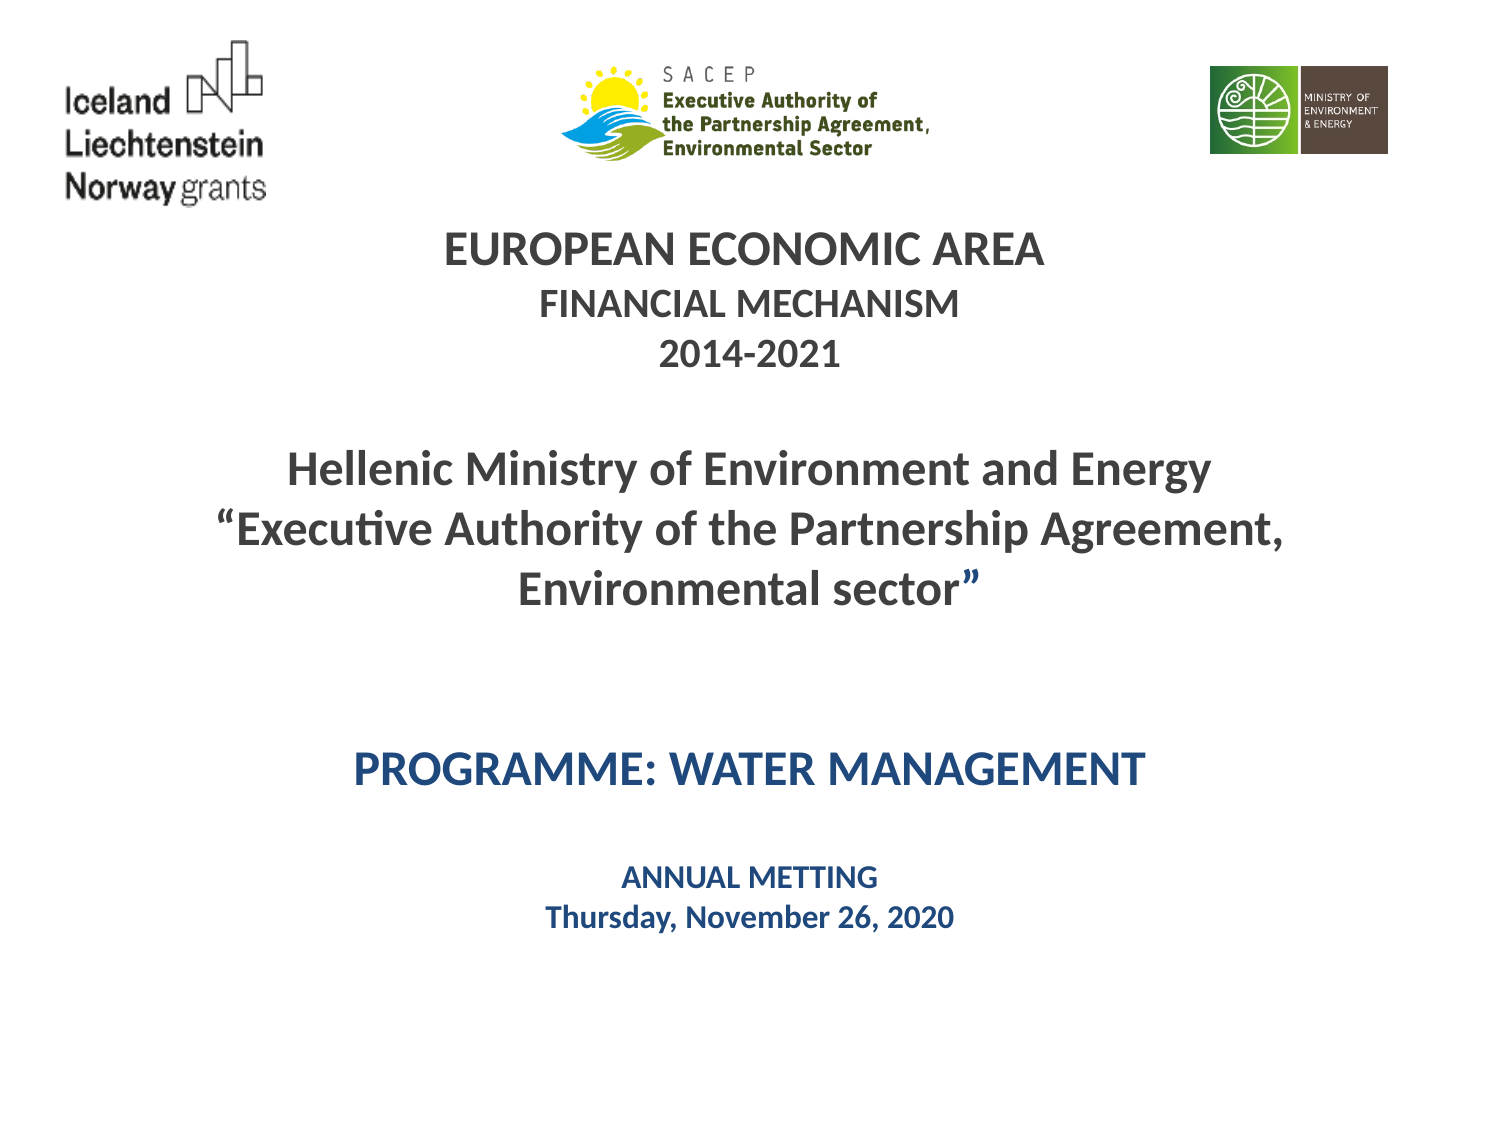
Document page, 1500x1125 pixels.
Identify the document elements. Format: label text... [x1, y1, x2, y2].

picture [1210, 66, 1389, 154]
picture [560, 66, 930, 162]
text_box EUROPEAN ECONOMIC AREA FINANCIAL MECHANISM 2014-2021 Hellenic Ministry of Environment and Energy “Executive Authority of the Partnership Agreement, Environmental sector” PROGRAMME: WATER MANAGEMENT ANNUAL METTING Thursday, November 26, 2020 [112, 208, 1388, 943]
picture [64, 40, 266, 209]
